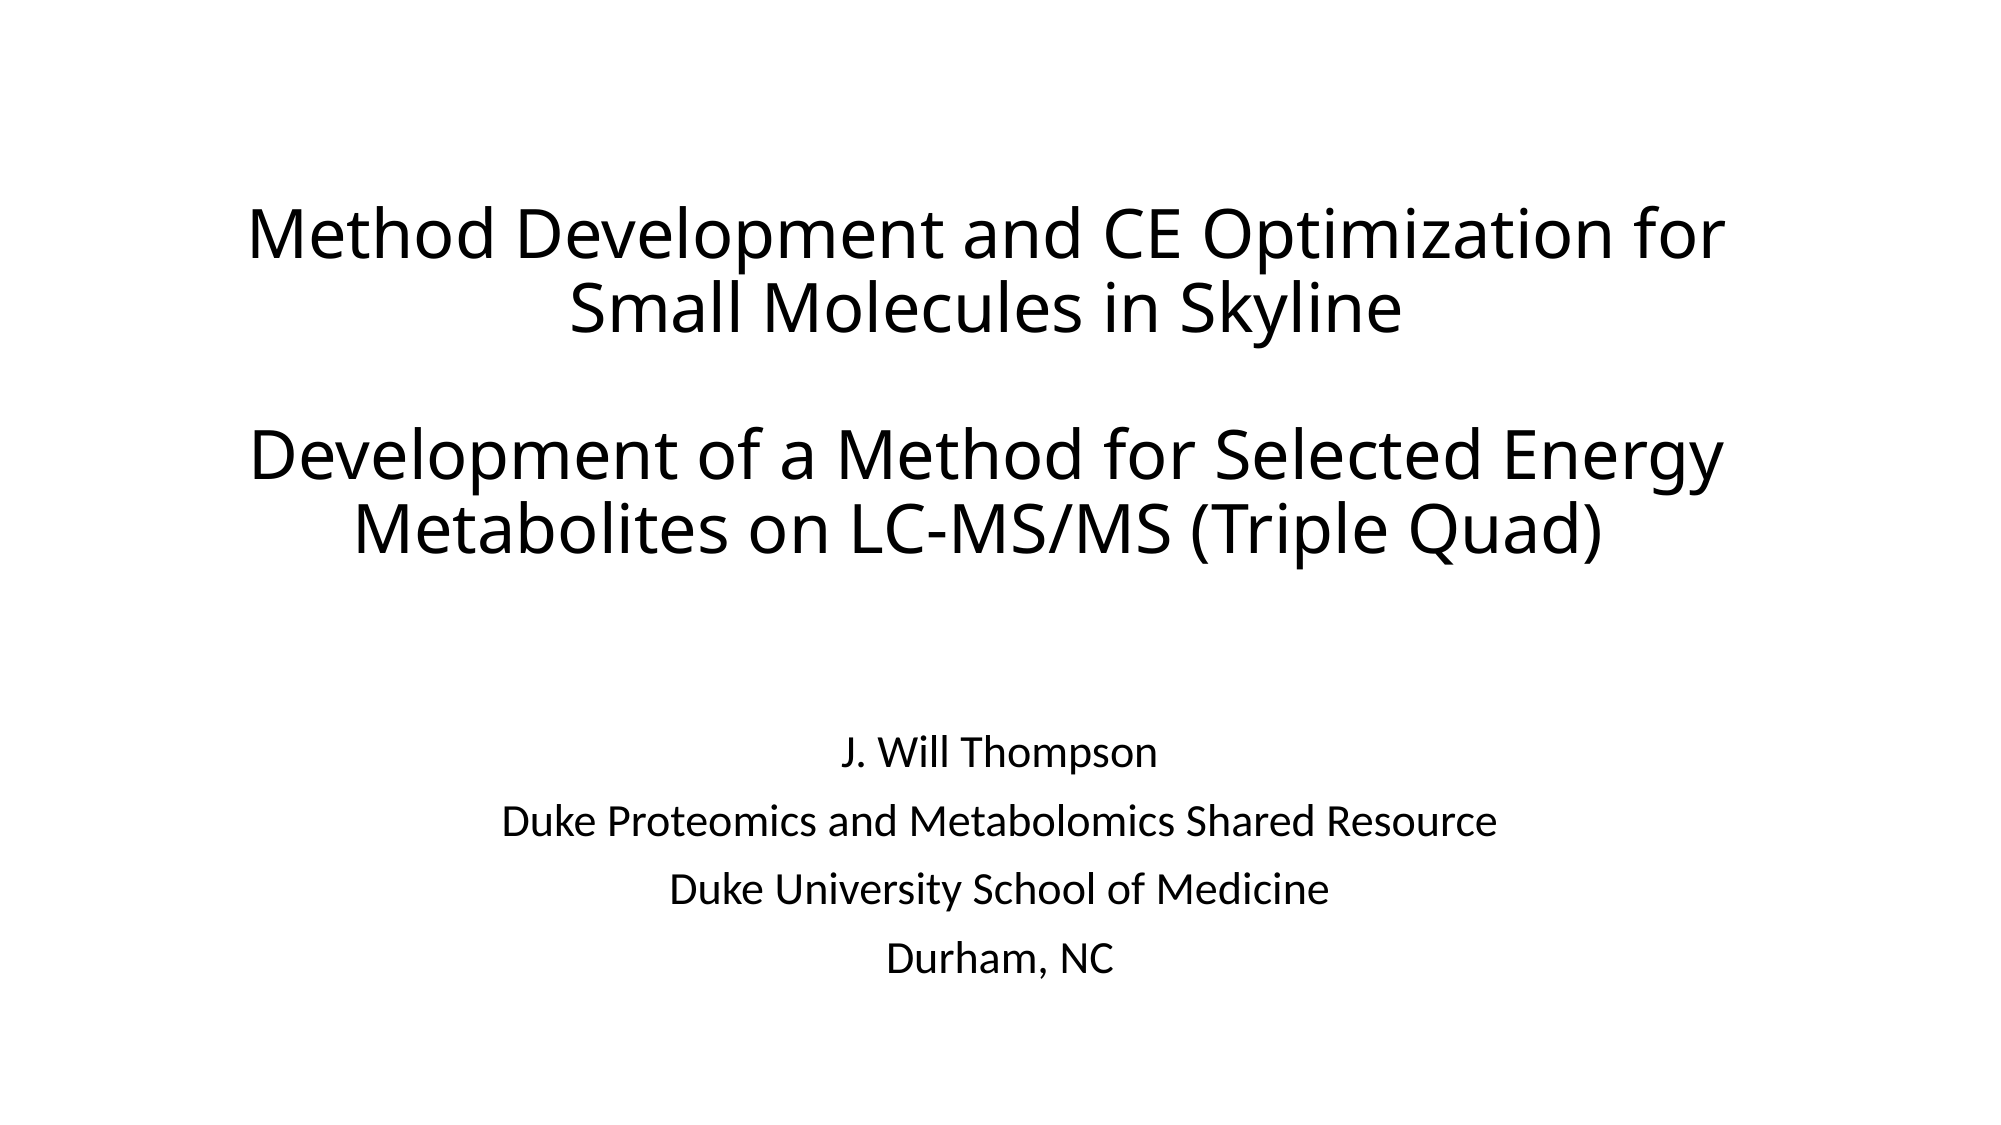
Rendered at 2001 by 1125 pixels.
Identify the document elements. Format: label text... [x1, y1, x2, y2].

subtitle J. Will Thompson Duke Proteomics and Metabolomics Shared Resource Duke University School of Medicine Durham, NC [249, 720, 1750, 992]
title Method Development and CE Optimization for Small Molecules in Skyline Development of a Method for Selected Energy Metabolites on LC-MS/MS (Triple Quad) [155, 184, 1819, 576]
